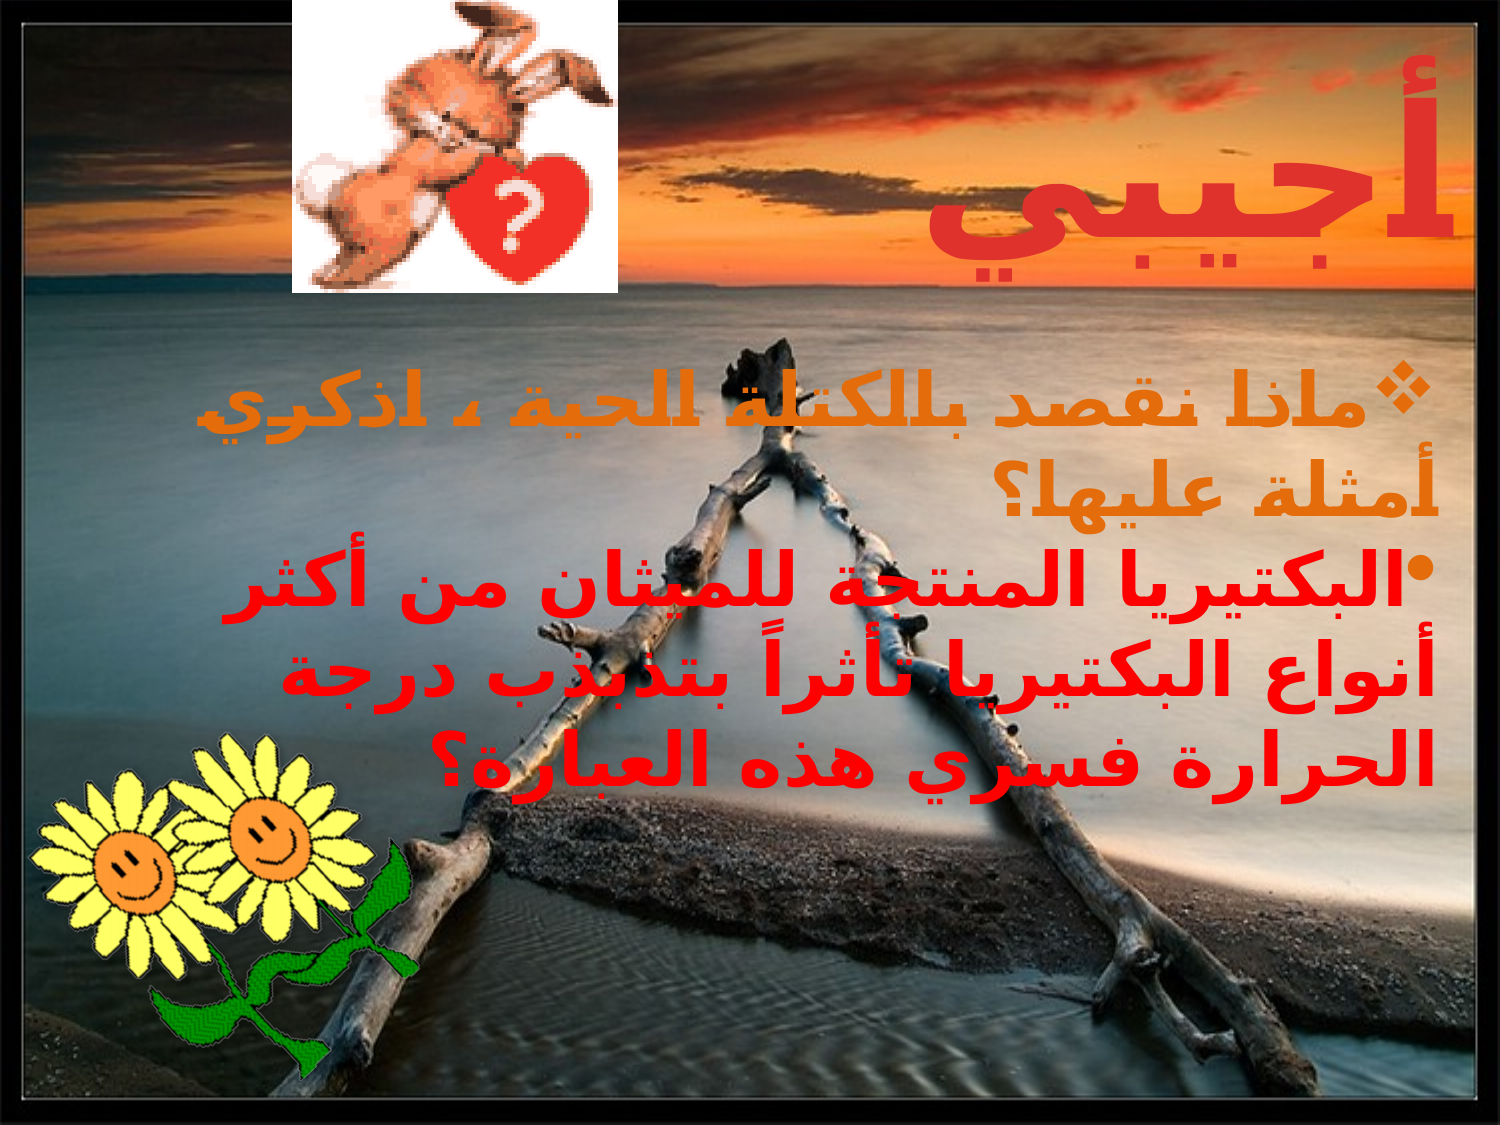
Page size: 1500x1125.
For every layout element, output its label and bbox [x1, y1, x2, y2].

picture [86, 701, 383, 1075]
list [0, 0, 1500, 1125]
picture [292, 0, 618, 294]
